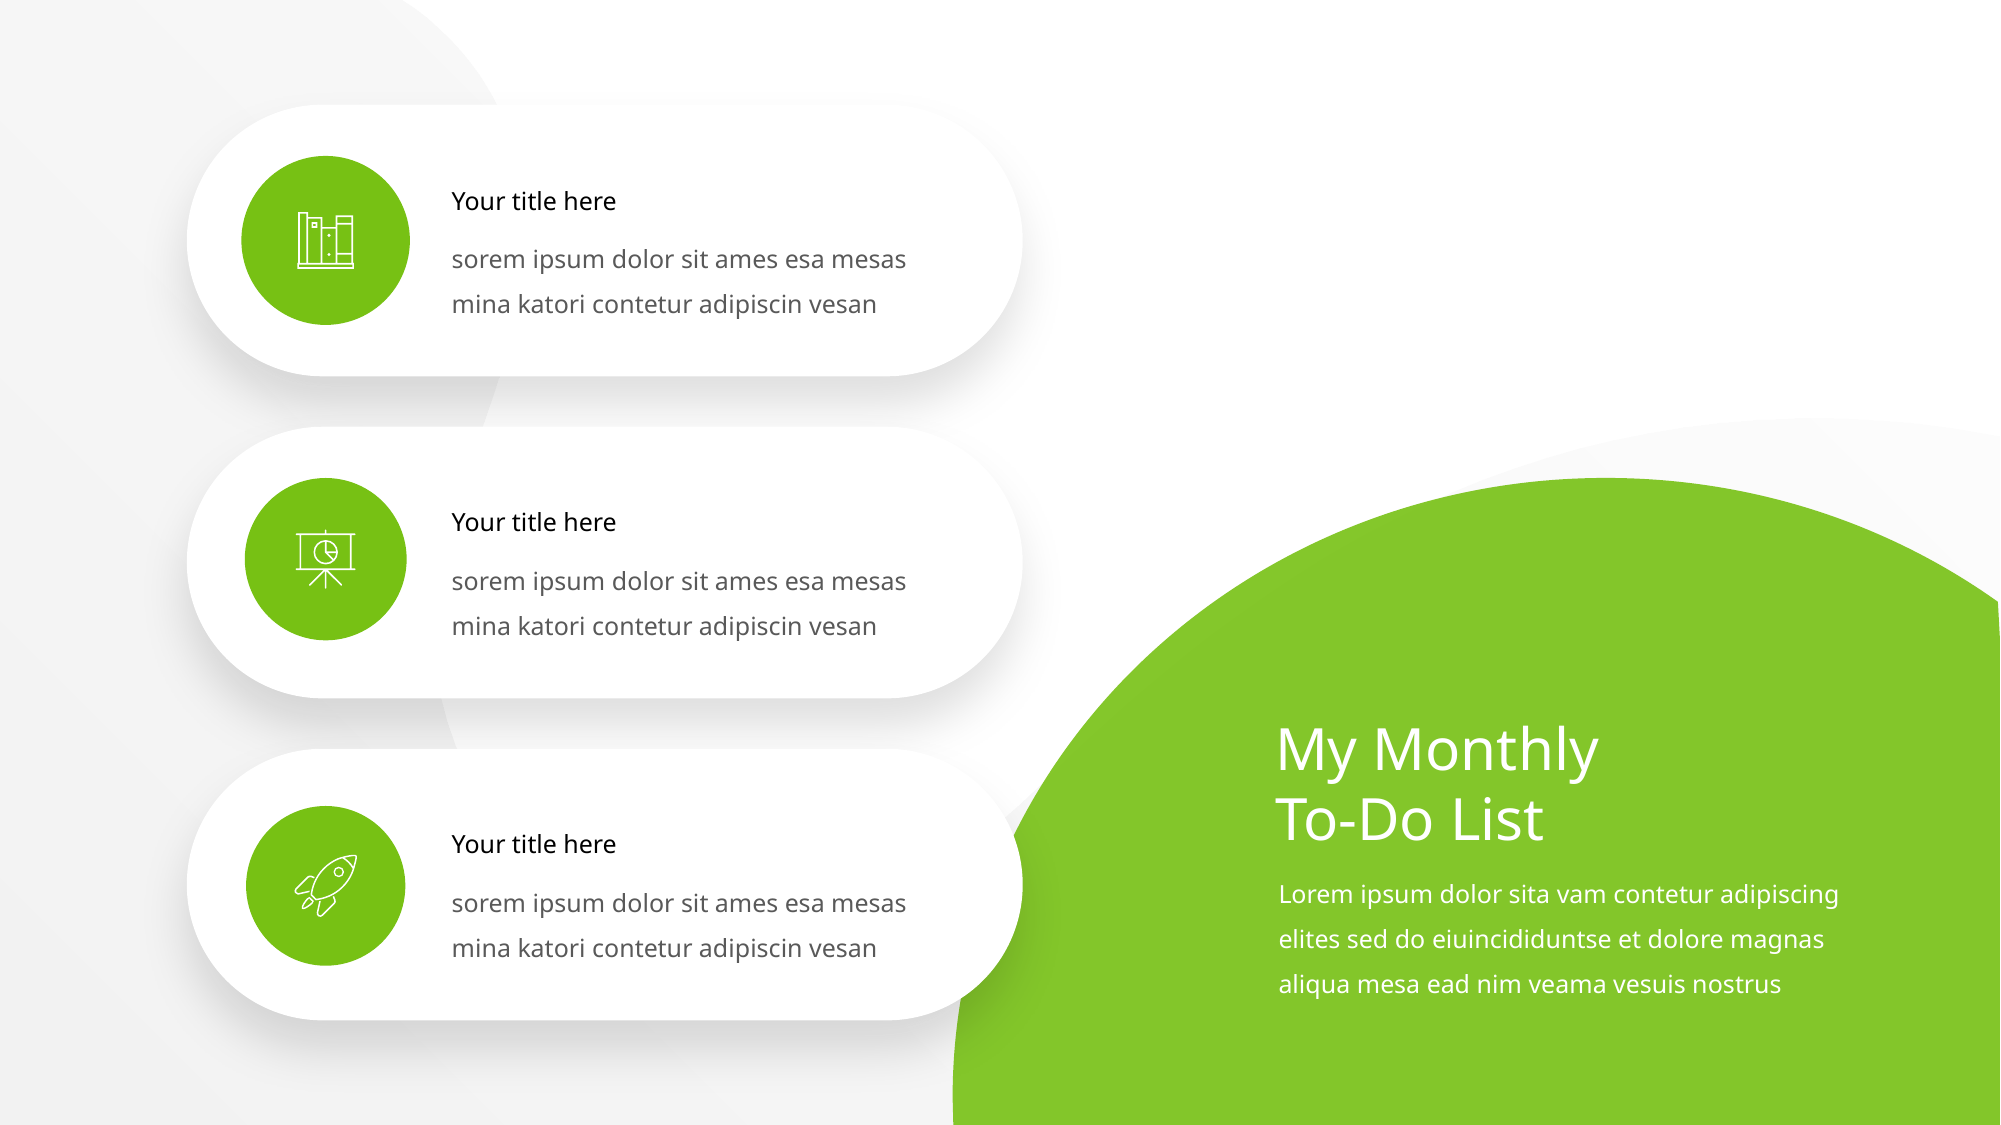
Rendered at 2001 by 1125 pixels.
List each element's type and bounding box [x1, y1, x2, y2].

picture [516, 158, 2000, 1125]
text_box [186, 748, 1023, 1021]
text_box [186, 426, 1023, 699]
text_box [186, 104, 1023, 377]
